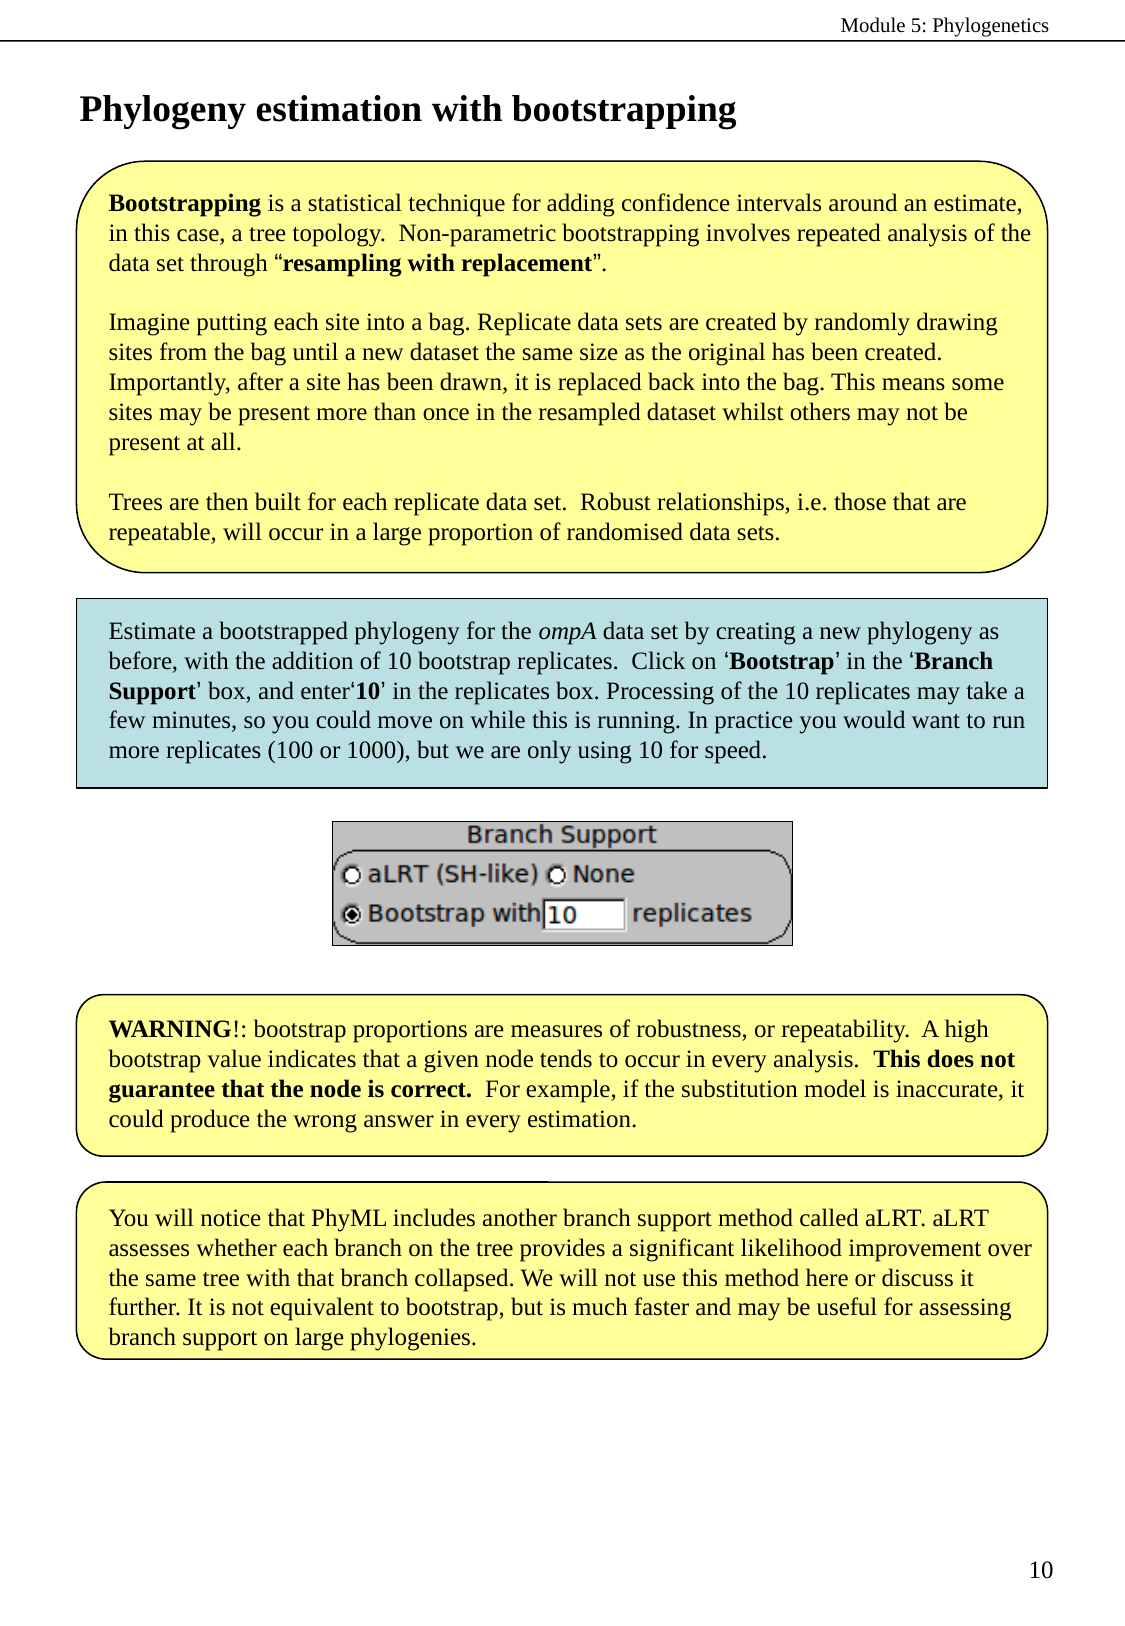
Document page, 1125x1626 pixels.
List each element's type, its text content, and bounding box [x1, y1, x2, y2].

picture [331, 821, 793, 946]
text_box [76, 598, 1049, 789]
slide_number 10 [806, 1545, 1069, 1593]
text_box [76, 1181, 1049, 1361]
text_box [76, 160, 1049, 573]
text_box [76, 994, 1049, 1157]
text_box Phylogeny estimation with bootstrapping [64, 76, 999, 136]
